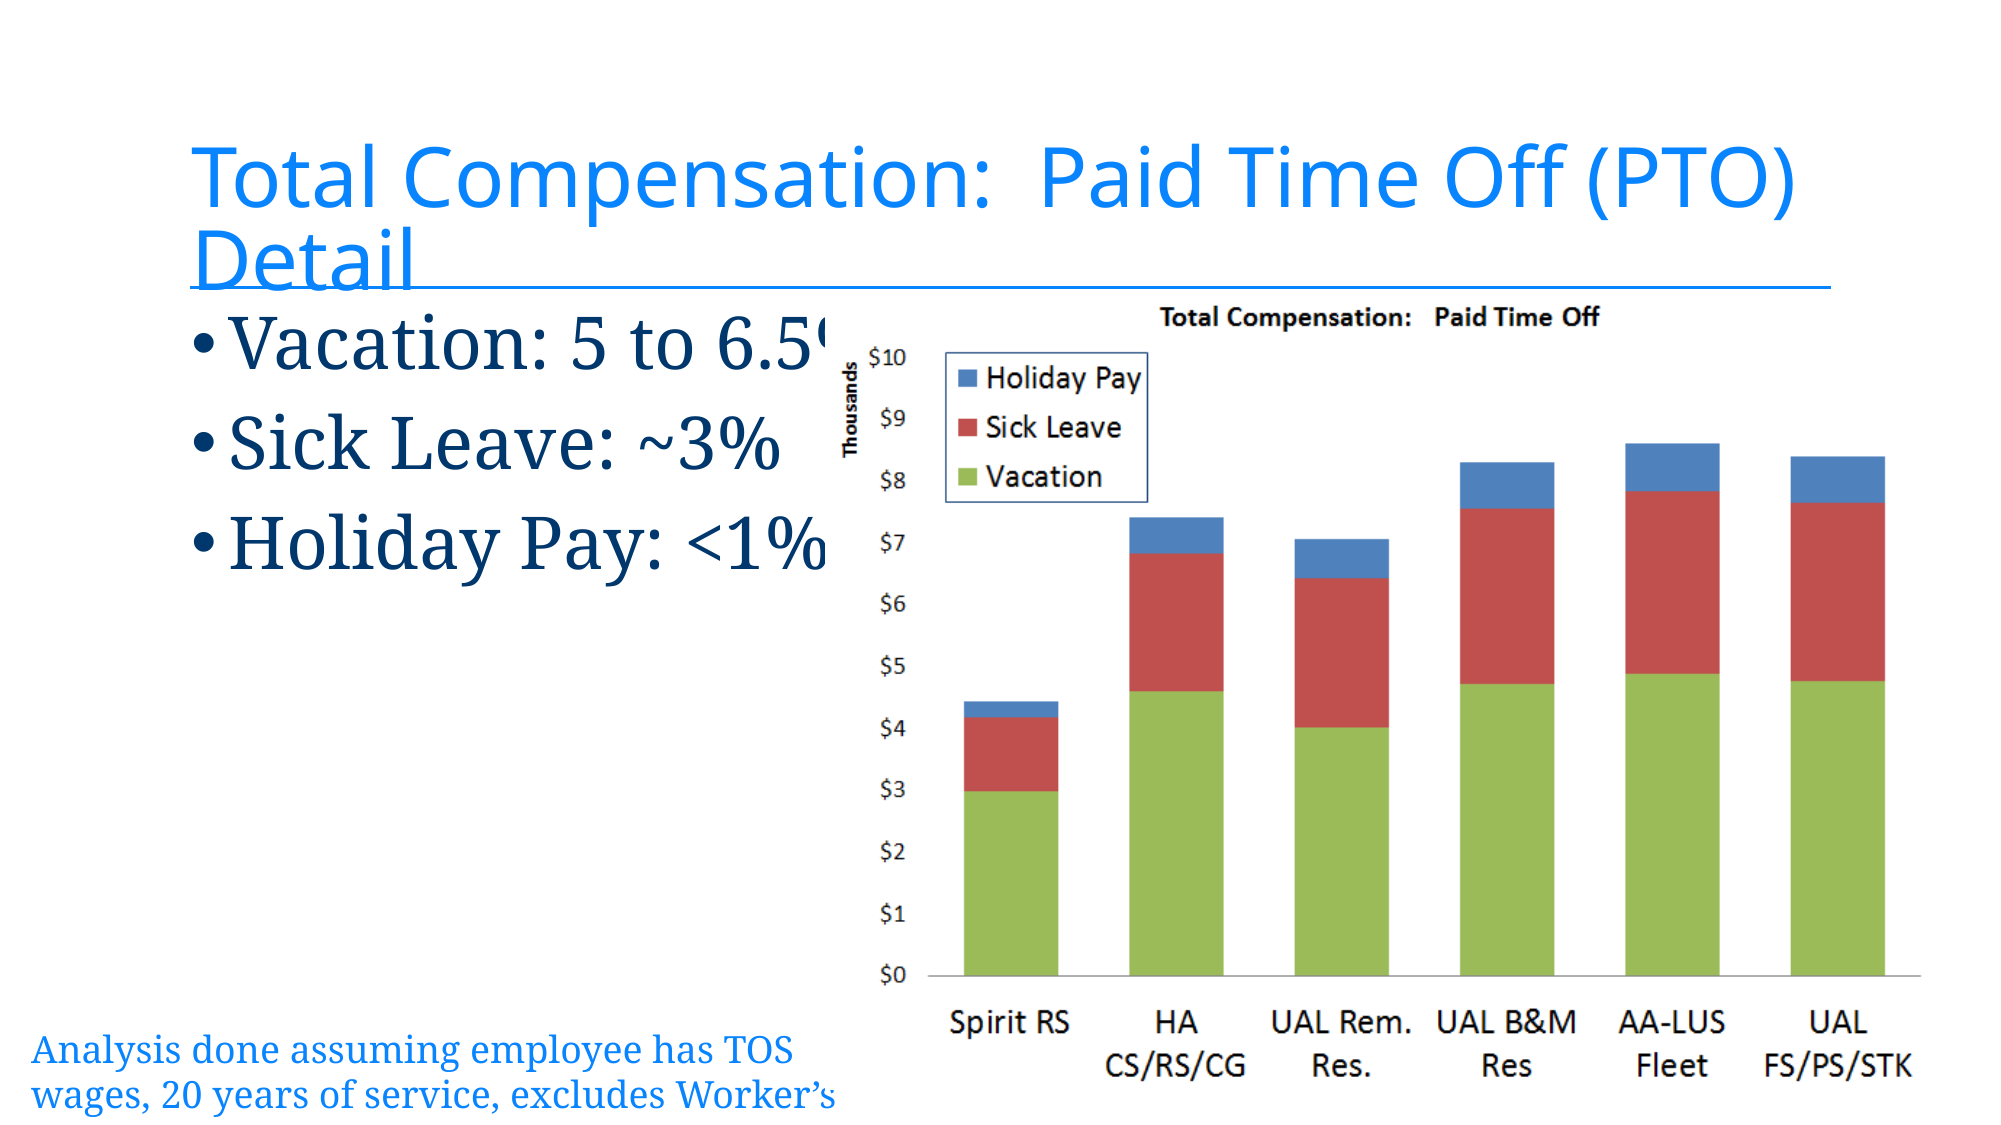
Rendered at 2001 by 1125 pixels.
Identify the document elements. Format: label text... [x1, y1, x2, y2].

text_box Analysis done assuming employee has TOS wages, 20 years of service, excludes Worker’s Comp [16, 1018, 870, 1125]
list Vacation: 5 to 6.5% Sick Leave: ~3% Holiday Pay: <1% [176, 299, 825, 1014]
title Total Compensation: Paid Time Off (PTO) Detail [176, 170, 1832, 278]
picture [825, 290, 1936, 1090]
